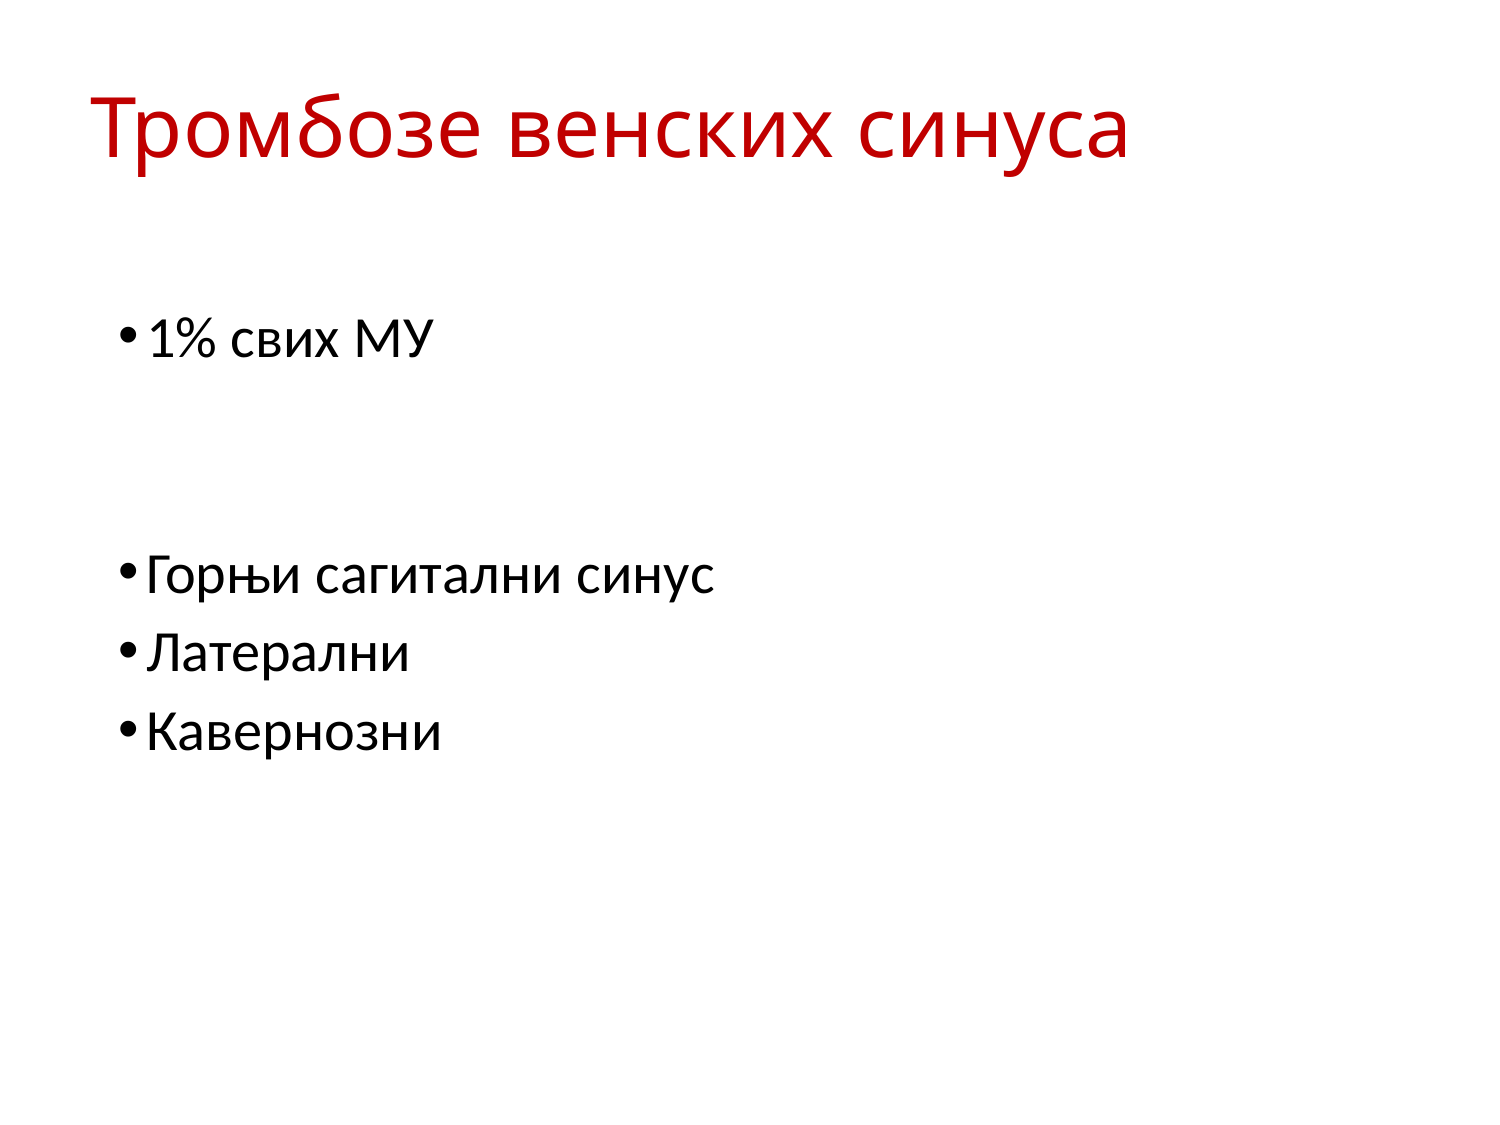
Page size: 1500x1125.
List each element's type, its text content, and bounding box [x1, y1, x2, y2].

list 1% свих МУ Горњи сагитални синус Латерални Кавернозни [103, 299, 1397, 1014]
title Тромбозе венских синуса [75, 40, 1451, 221]
